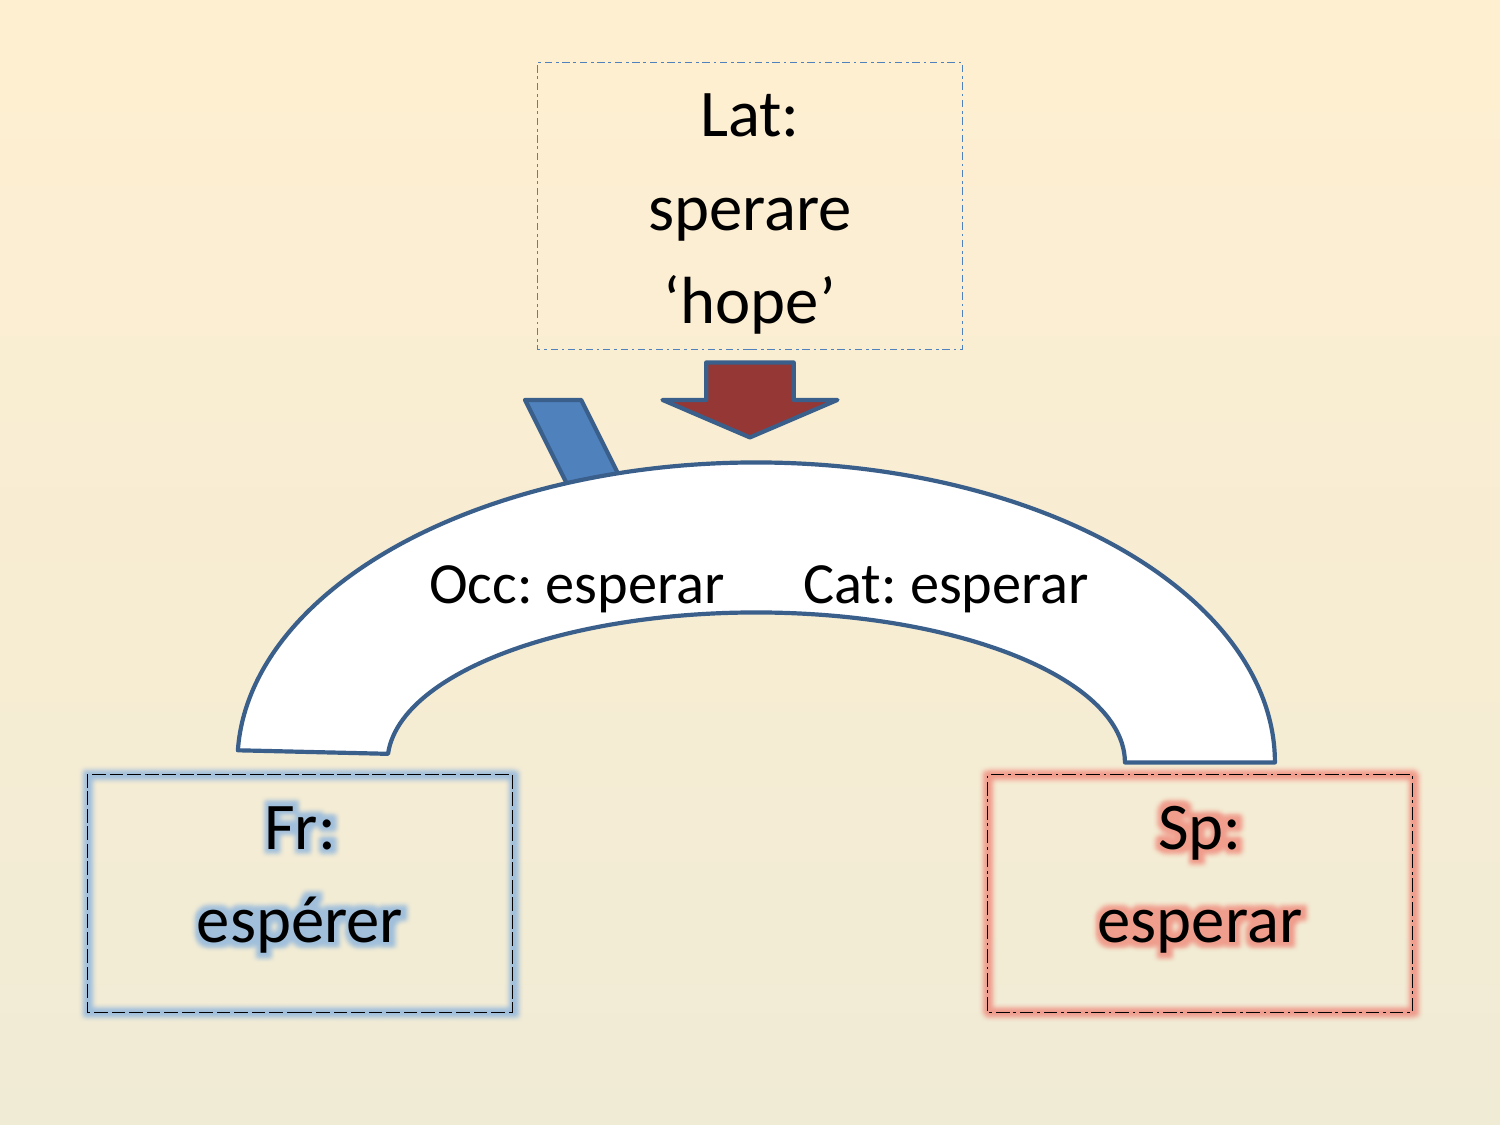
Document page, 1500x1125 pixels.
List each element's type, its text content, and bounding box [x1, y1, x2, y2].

text_box Fr: espérer [87, 774, 513, 1013]
text_box [523, 397, 619, 481]
text_box [878, 604, 1278, 765]
text_box [660, 360, 840, 440]
text_box Lat: sperare ‘hope’ [537, 62, 963, 350]
text_box Sp: esperar [987, 774, 1413, 1013]
text_box [409, 460, 1104, 537]
text_box Occ: esperar Cat: esperar [374, 537, 1200, 623]
text_box [235, 557, 635, 756]
